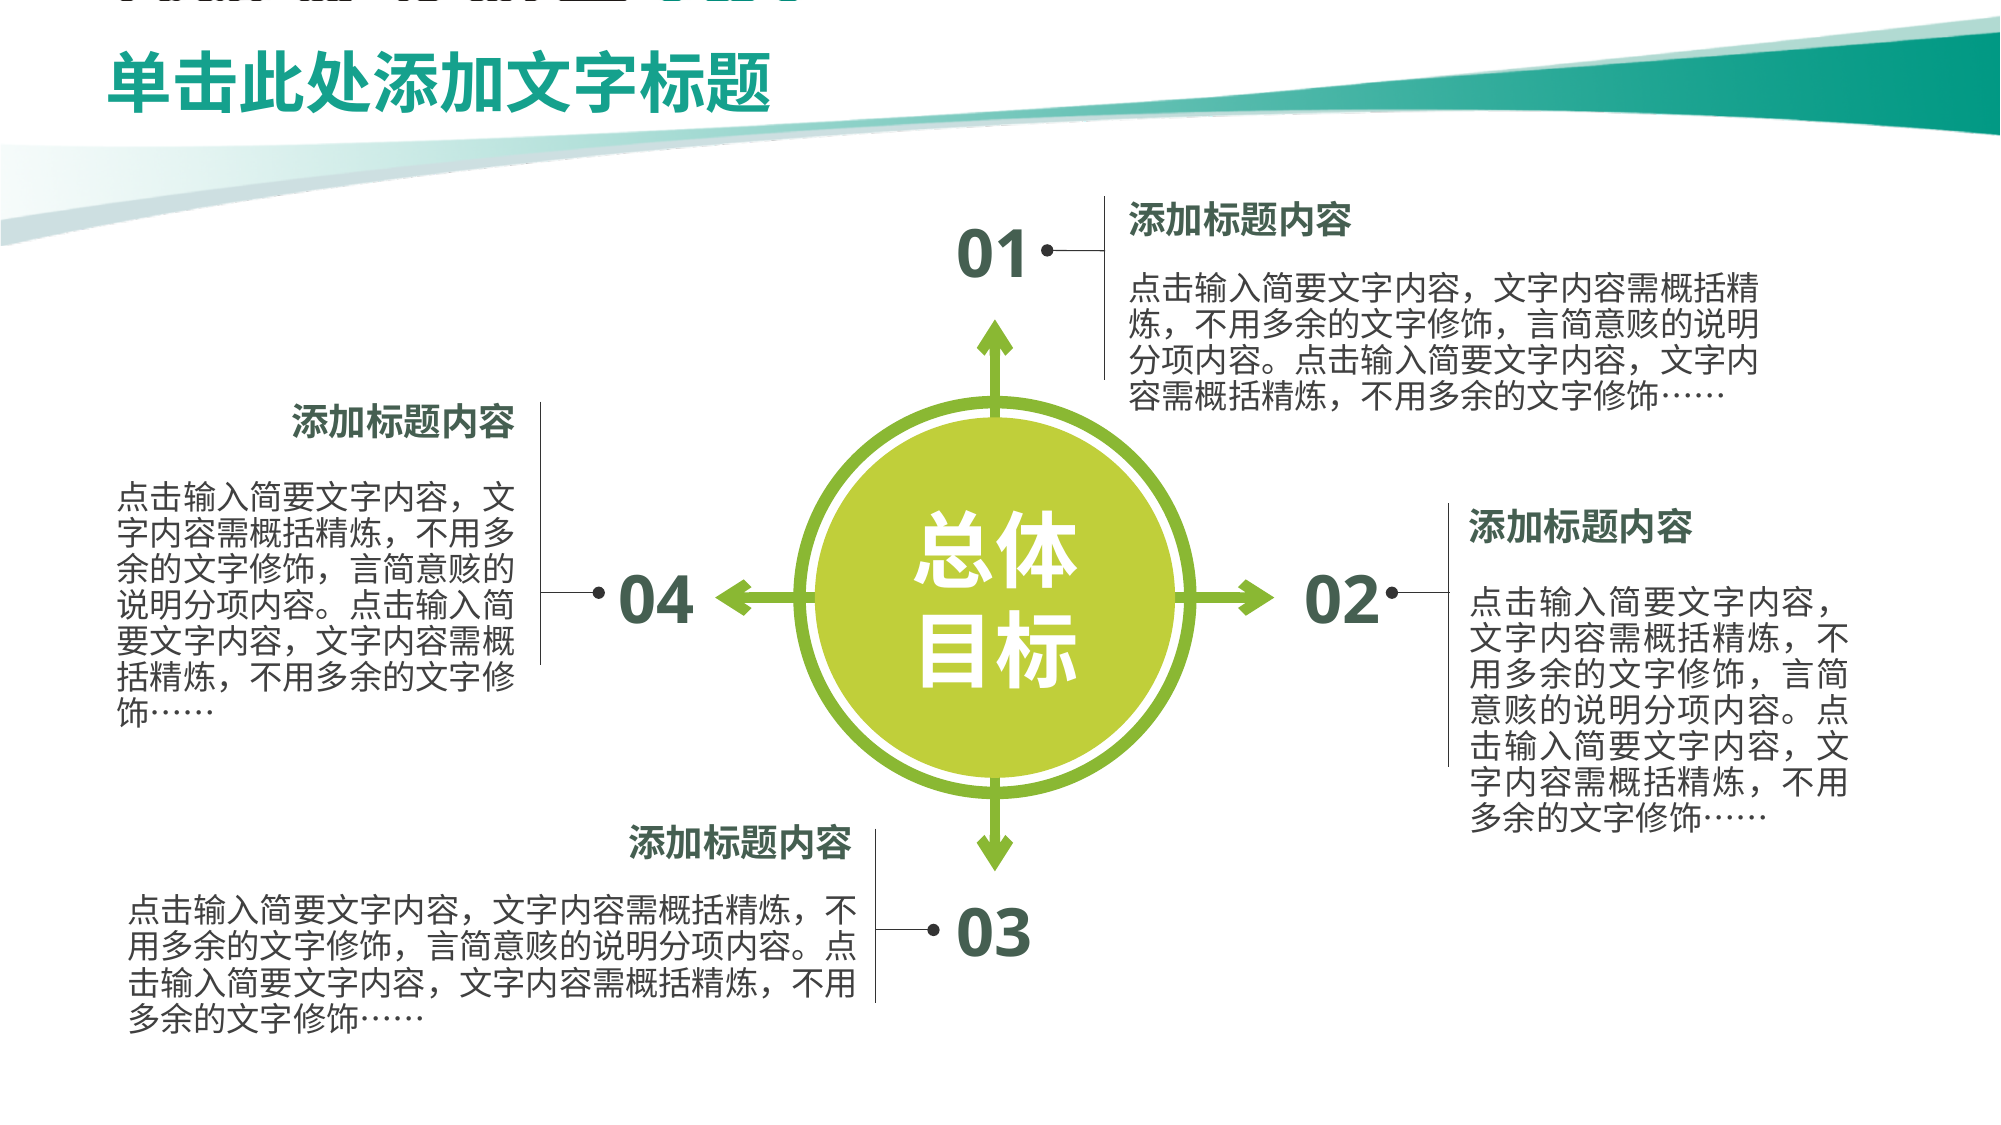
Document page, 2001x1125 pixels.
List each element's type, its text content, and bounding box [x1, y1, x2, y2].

text_box 点击输入简要文字内容，文字内容需概括精炼，不用多余的文字修饰，言简意赅的说明分项内容。点击输入简要文字内容，文字内容需概括精炼，不用多余的文字修饰…… [127, 893, 871, 1038]
text_box [1000, 401, 1192, 592]
picture [3, 0, 2000, 246]
text_box 添加标题内容 [1128, 196, 1433, 242]
text_box 点击输入简要文字内容，文字内容需概括精炼，不用多余的文字修饰，言简意赅的说明分项内容。点击输入简要文字内容，文字内容需概括精炼，不用多余的文字修饰…… [1128, 271, 1773, 416]
text_box 总体目标 [863, 487, 1126, 708]
text_box [813, 416, 1177, 779]
text_box 添加标题内容 [1468, 503, 1773, 549]
text_box [798, 603, 990, 794]
text_box [1000, 603, 1192, 794]
text_box [798, 401, 990, 592]
text_box 点击输入简要文字内容，文字内容需概括精炼，不用多余的文字修饰，言简意赅的说明分项内容。点击输入简要文字内容，文字内容需概括精炼，不用多余的文字修饰…… [116, 479, 540, 733]
text_box 03 [942, 889, 1048, 970]
text_box 添加标题内容 [549, 818, 854, 864]
text_box 02 [1290, 557, 1395, 638]
text_box 点击输入简要文字内容，文字内容需概括精炼，不用多余的文字修饰，言简意赅的说明分项内容。点击输入简要文字内容，文字内容需概括精炼，不用多余的文字修饰…… [1469, 584, 1851, 838]
text_box 04 [604, 557, 709, 638]
text_box 01 [942, 210, 1048, 291]
text_box 添加标题内容 [212, 398, 517, 444]
